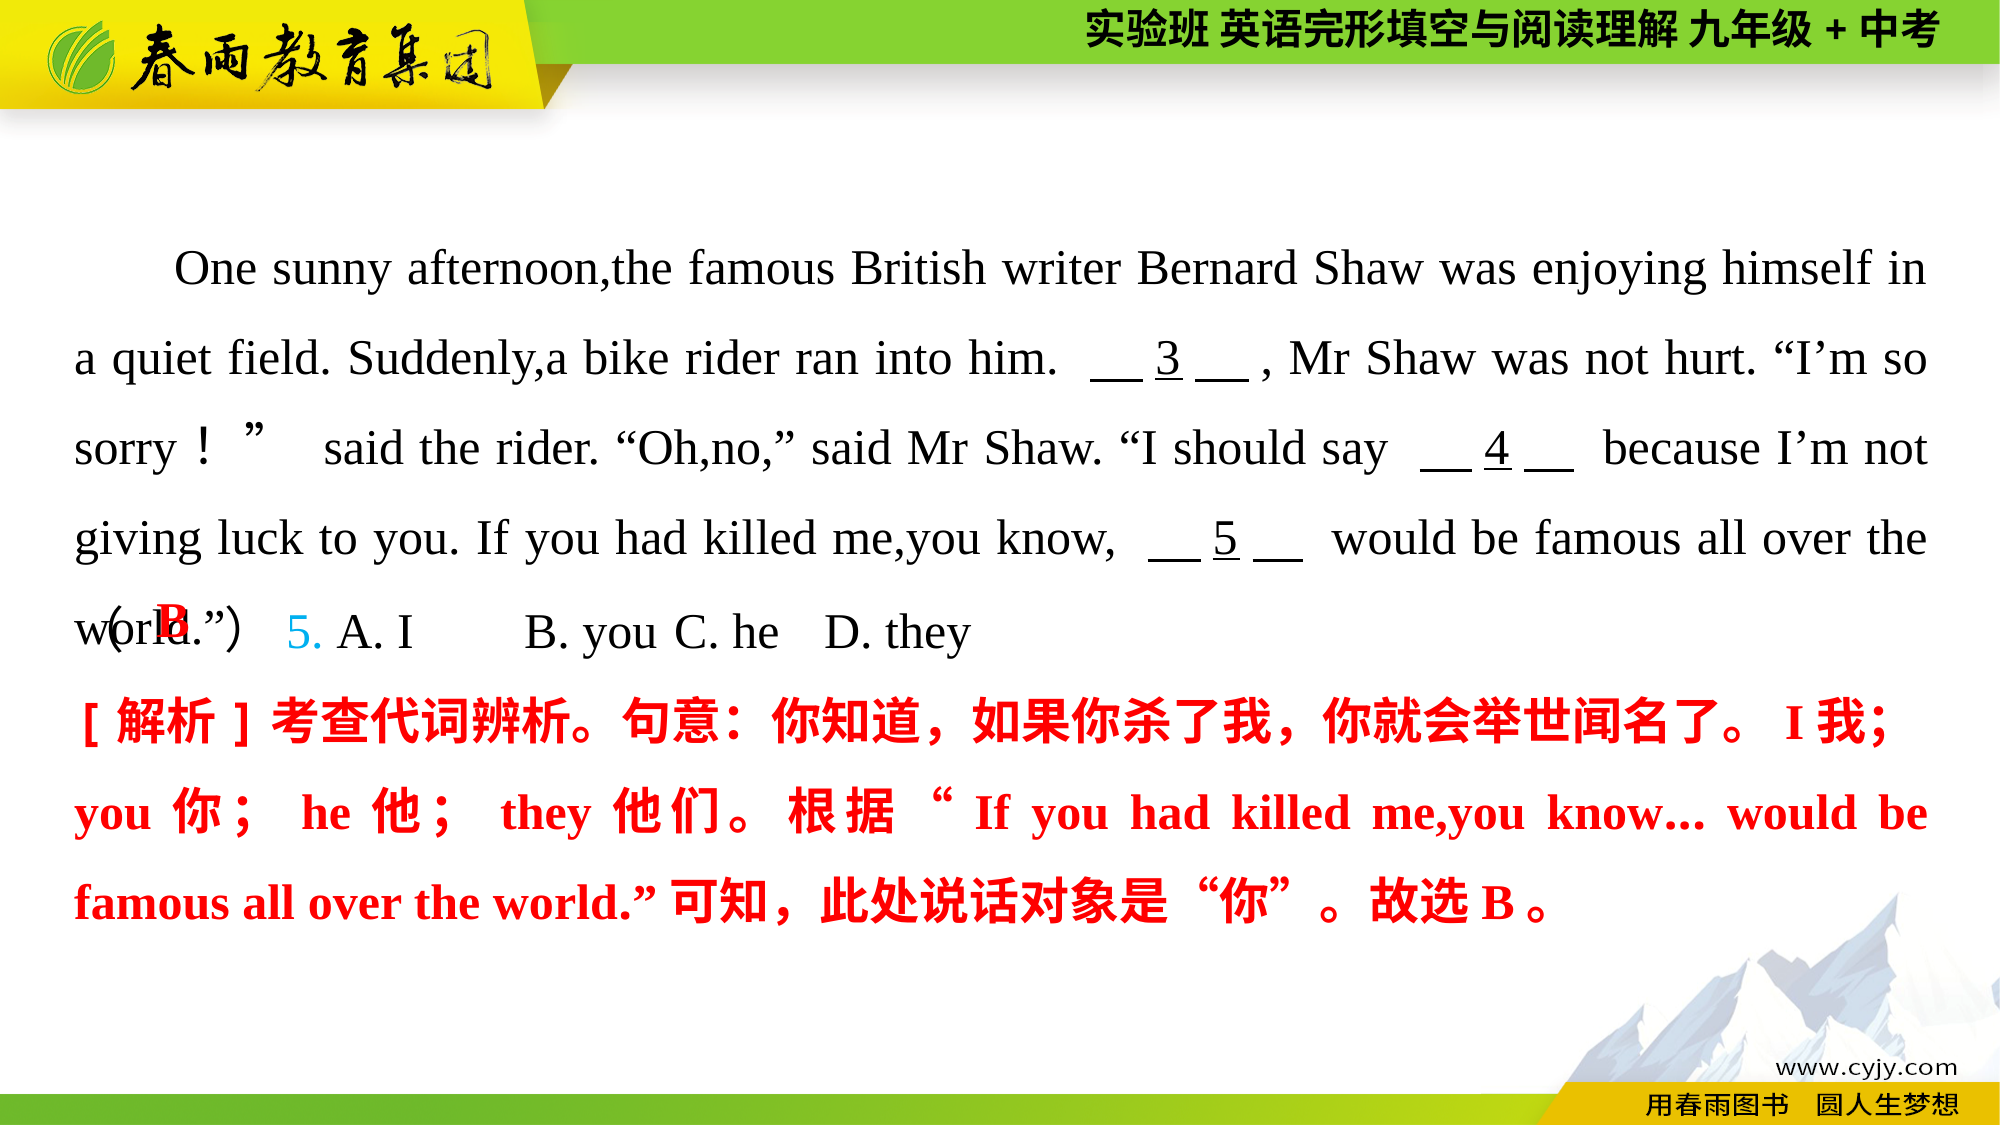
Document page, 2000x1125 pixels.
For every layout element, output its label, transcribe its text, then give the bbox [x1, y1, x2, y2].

picture [0, 0, 2000, 1125]
text_box （ ）5. A. I B. you C. he D. they [59, 561, 1944, 667]
text_box [解析]考查代词辨析。句意：你知道，如果你杀了我，你就会举世闻名了。I我；you你；he他；they他们。根据“If you had killed me,you know... would be famous all over the world.”可知，此处说话对象是“你”。故选B。 [59, 667, 1944, 938]
list One sunny afternoon,the famous British writer Bernard Shaw was enjoying himself in a quiet field. Suddenly,a bike rider ran into him. 3 , Mr Shaw was not hurt. “I’m so sorry！” said the rider. “Oh,no,” said Mr Shaw. “I should say 4 because I’m not giving luck to you. If you had killed me,you know, 5 would be famous all over the world.” [59, 197, 1944, 561]
text_box B [141, 580, 205, 655]
